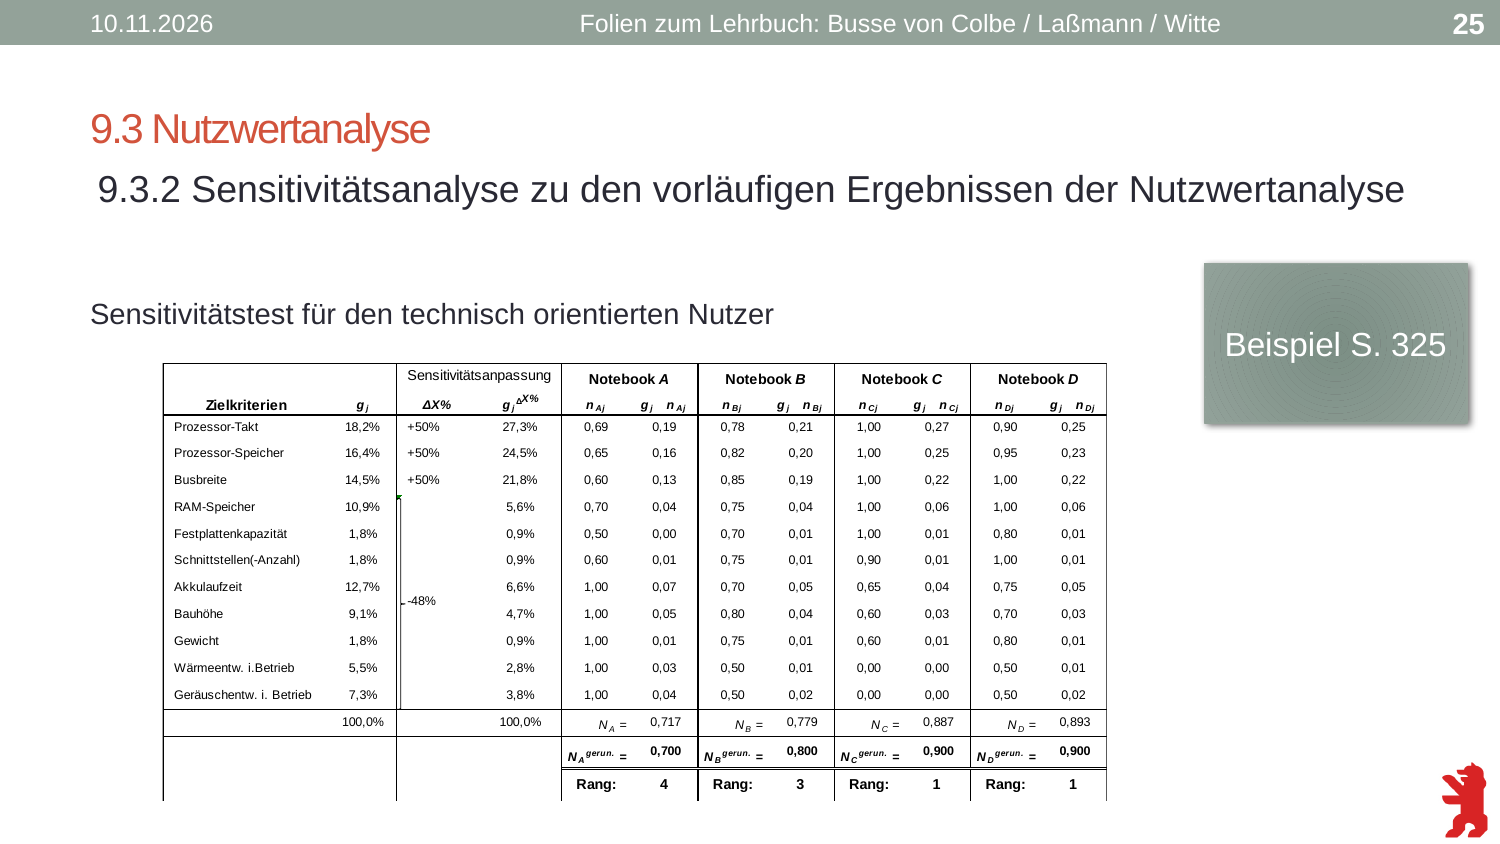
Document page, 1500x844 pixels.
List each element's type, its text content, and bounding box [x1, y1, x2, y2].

text_box Sensitivitätstest für den technisch orientierten Nutzer [75, 287, 791, 338]
picture [1434, 760, 1500, 844]
slide_number 25 [1325, 2, 1500, 43]
text_box 9.3.2 Sensitivitätsanalyse zu den vorläufigen Ergebnissen der Nutzwertanalyse [82, 157, 1421, 217]
title 9.3 Nutzwertanalyse [75, 65, 1500, 188]
footer Folien zum Lehrbuch: Busse von Colbe / Laßmann / Witte [562, 2, 1238, 43]
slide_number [75, 2, 550, 43]
picture [162, 362, 1108, 803]
text_box Beispiel S. 325 [1204, 263, 1468, 424]
